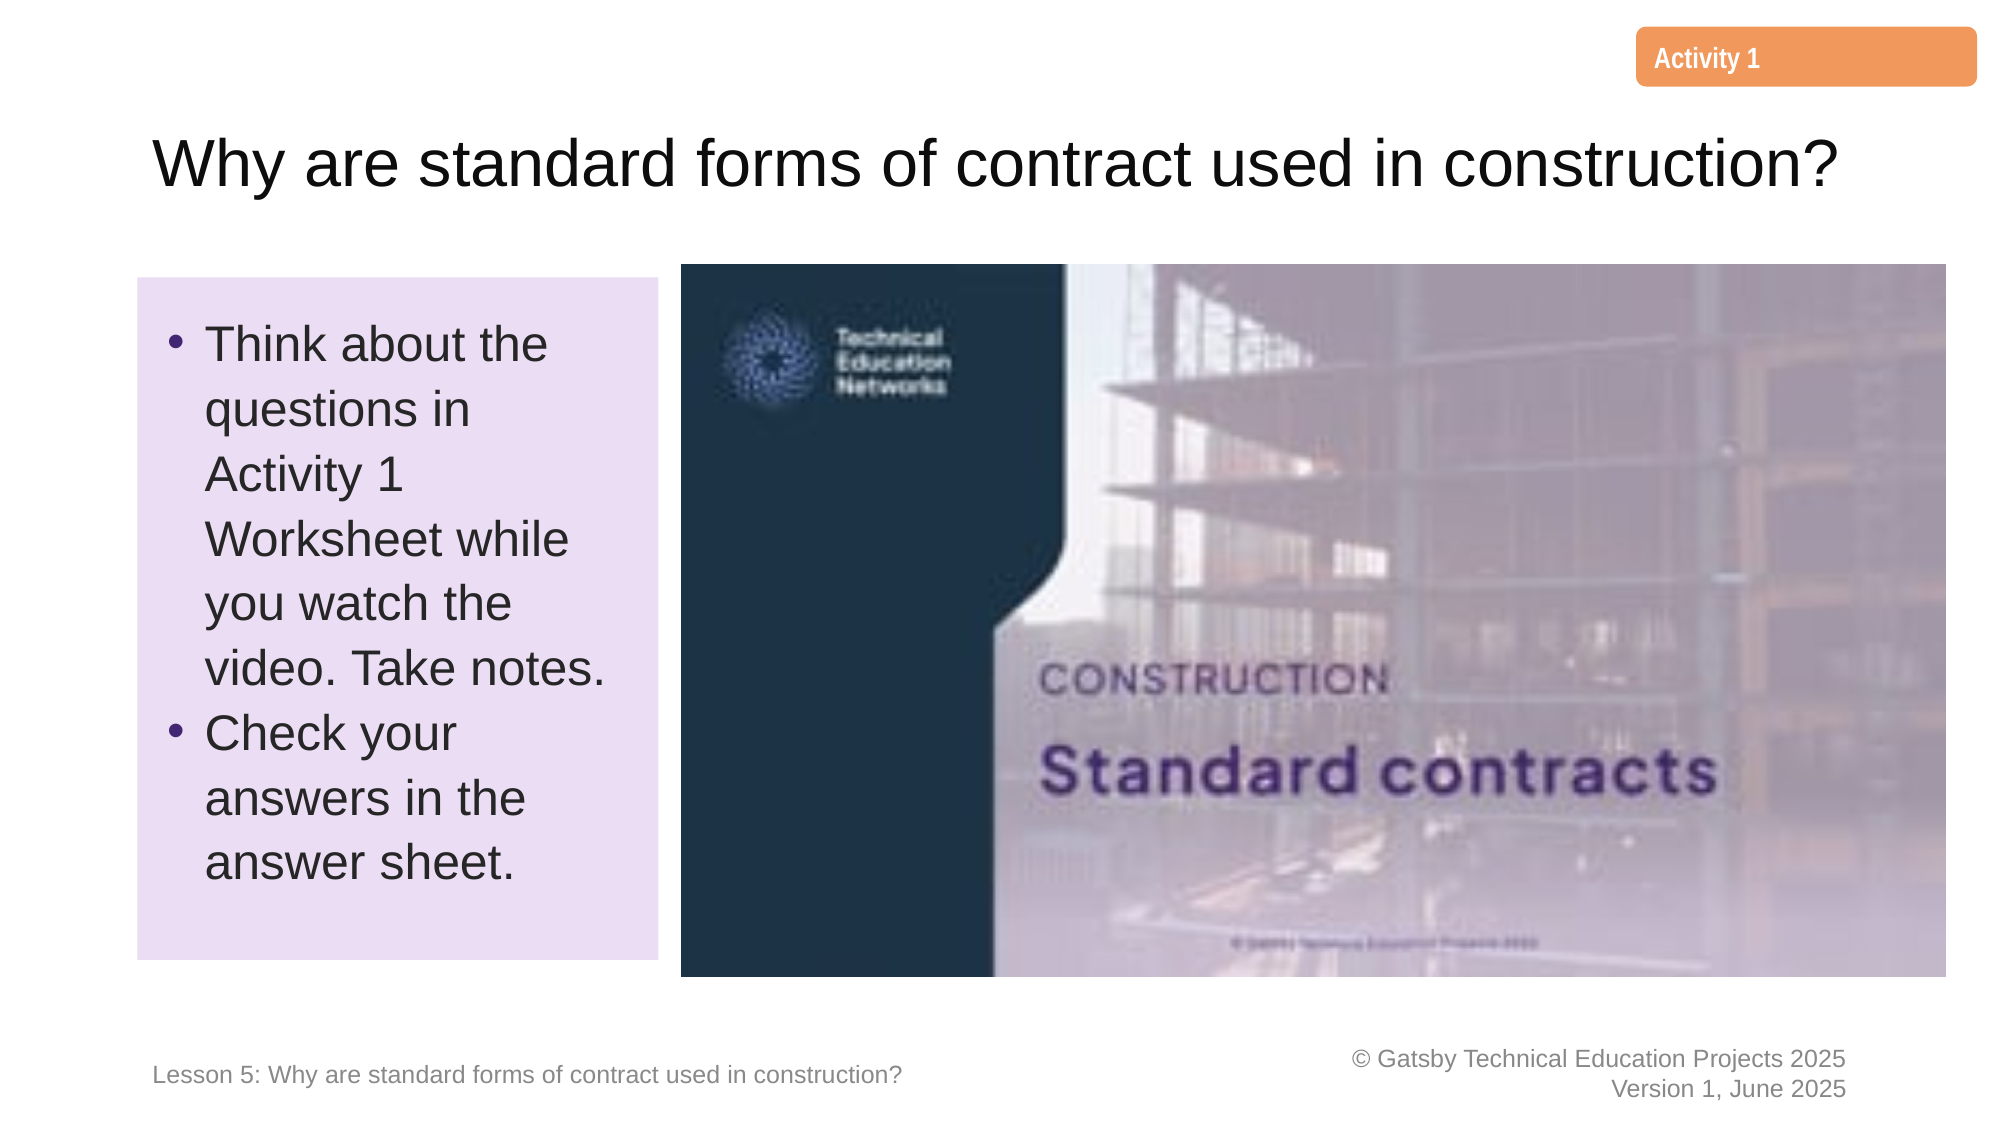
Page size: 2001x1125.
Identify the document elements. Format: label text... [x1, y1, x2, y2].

list Lesson 5: Why are standard forms of contract used in construction? [137, 1042, 965, 1103]
list Think about the questions in Activity 1 Worksheet while you watch the video. Take notes. Check your answers in the answer sheet. [137, 277, 659, 960]
title Why are standard forms of contract used in construction? [137, 56, 1863, 275]
text_box Activity 1 [1636, 26, 1978, 87]
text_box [680, 263, 1947, 978]
